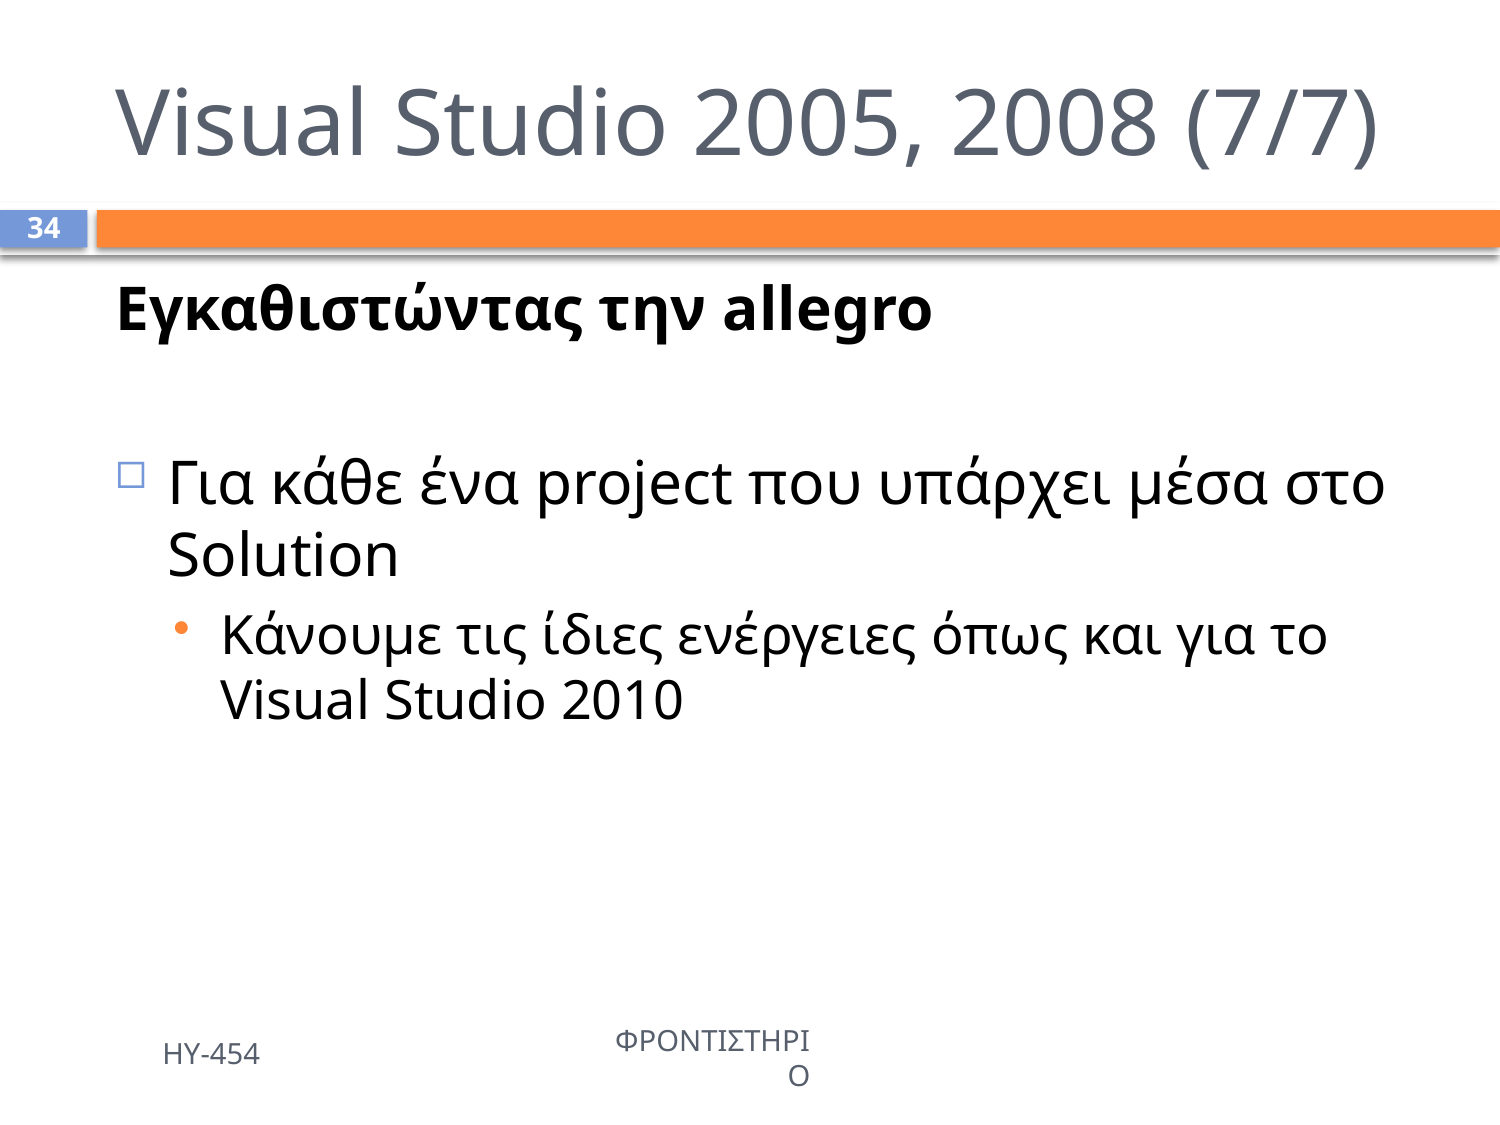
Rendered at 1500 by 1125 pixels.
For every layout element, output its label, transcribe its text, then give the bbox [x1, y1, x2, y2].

list Εγκαθιστώντας την allegro Για κάθε ένα project που υπάρχει μέσα στο Solution Κάνουμε τις ίδιες ενέργειες όπως και για το Visual Studio 2010 [100, 262, 1438, 1000]
slide_number 34 [0, 208, 88, 249]
title Visual Studio 2005, 2008 (7/7) [100, 37, 1438, 200]
footer ΗΥ-454 [99, 1024, 275, 1085]
